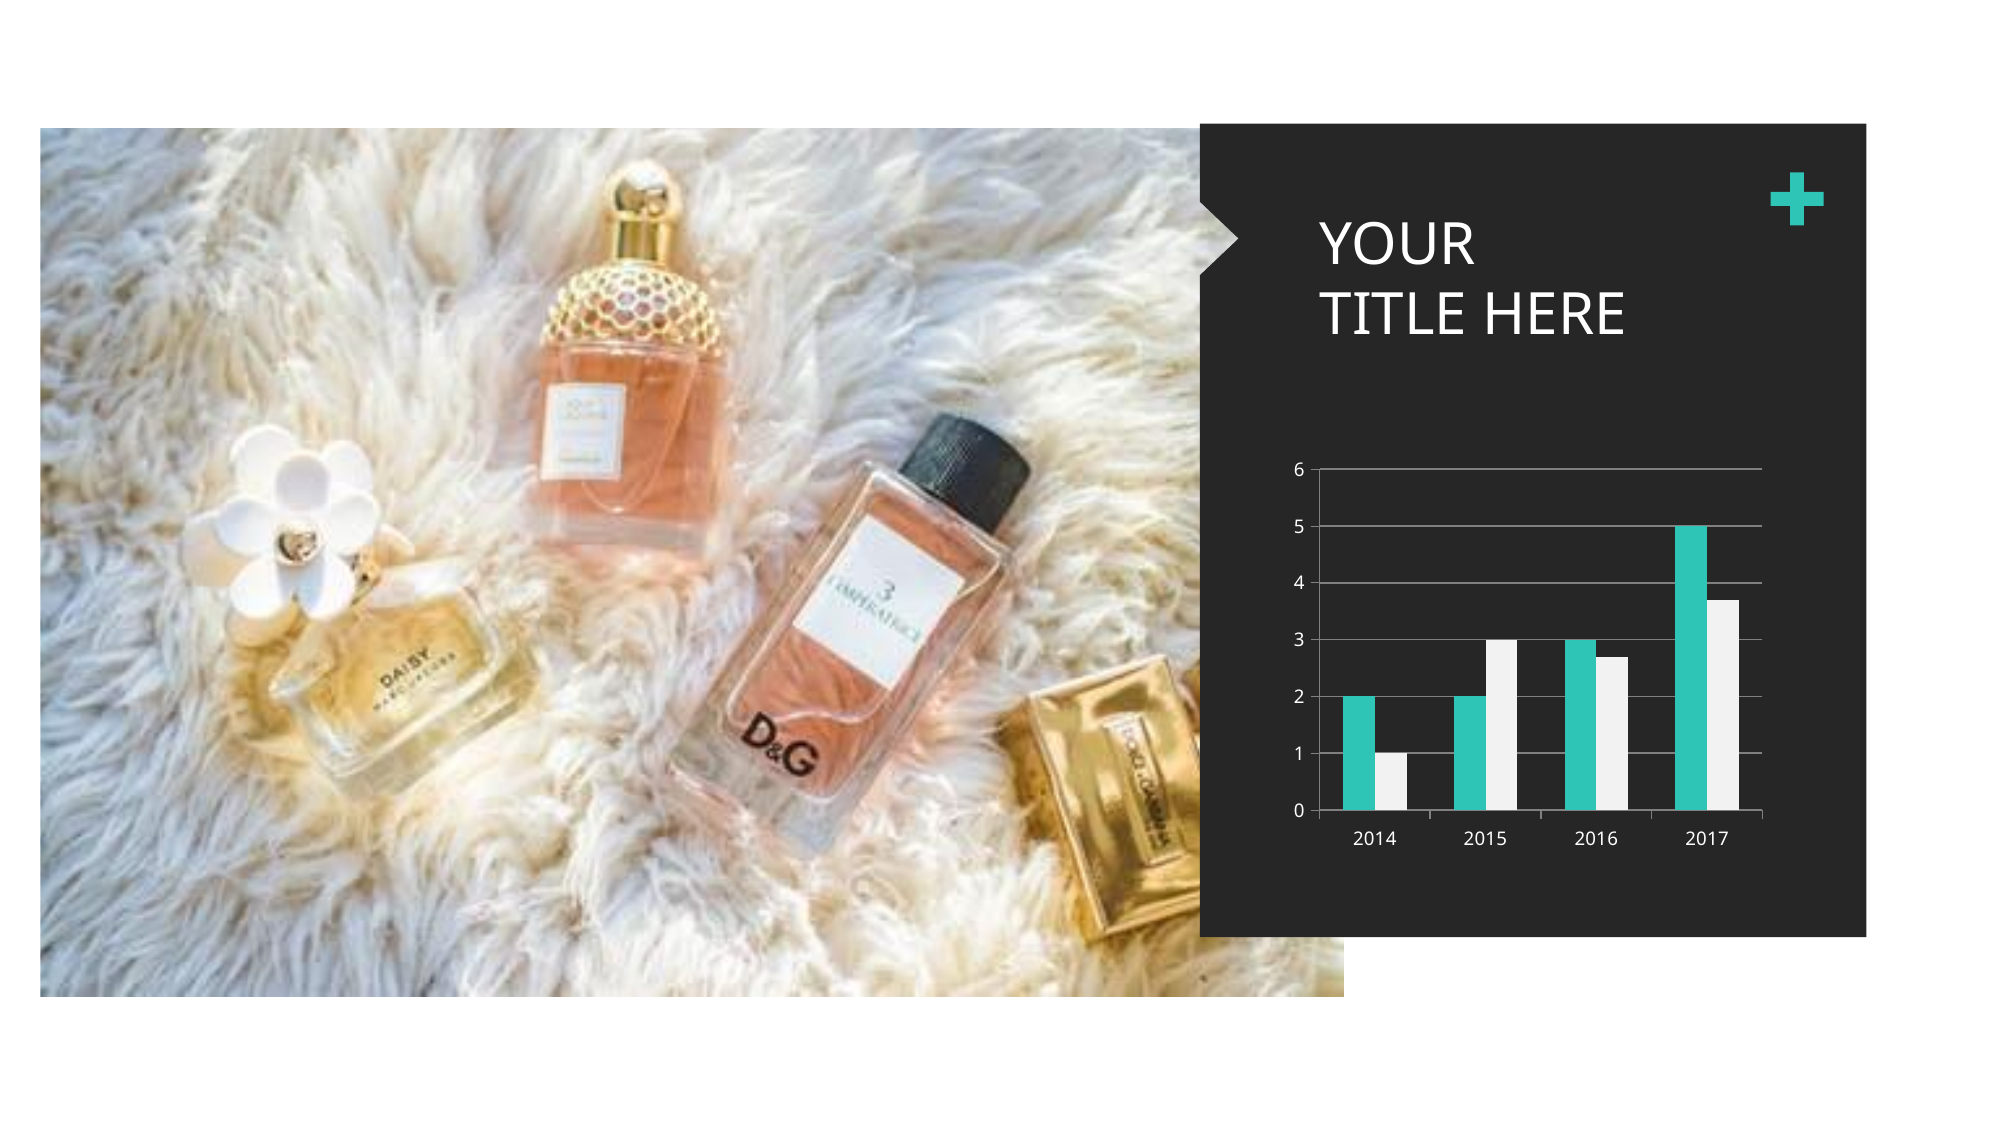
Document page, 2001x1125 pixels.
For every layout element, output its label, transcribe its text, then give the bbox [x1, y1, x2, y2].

chart [1293, 443, 1771, 855]
text_box YOUR TITLE HERE [1344, 198, 1643, 354]
text_box [1770, 171, 1825, 226]
text_box [1198, 122, 1868, 939]
picture [40, 128, 1344, 997]
